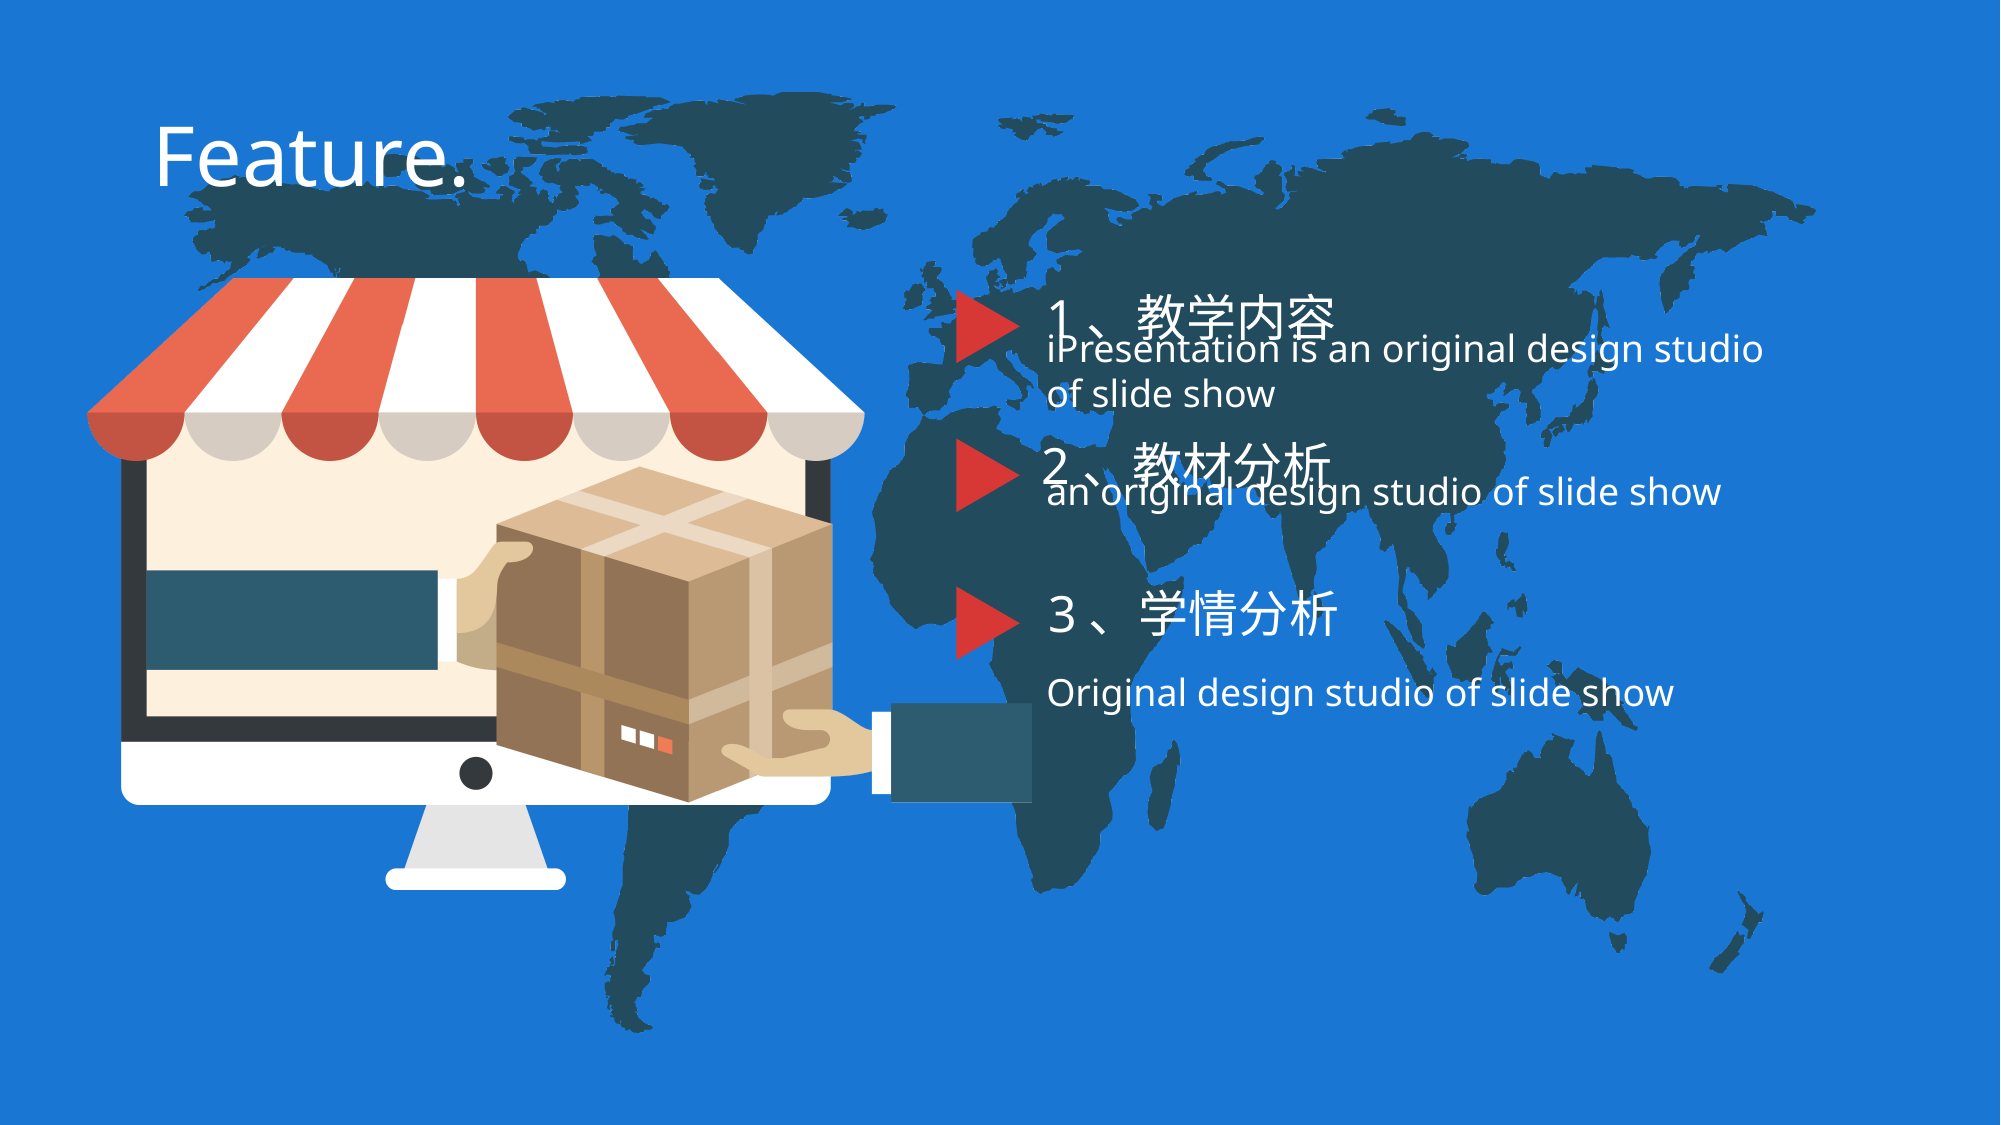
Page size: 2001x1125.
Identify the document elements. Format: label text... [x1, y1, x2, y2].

text_box 2、教材分析 [1032, 396, 1386, 460]
title Feature. [137, 106, 1863, 213]
text_box an original design studio of slide show [1032, 460, 1825, 609]
picture [184, 213, 1816, 318]
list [87, 278, 1032, 890]
text_box 3、学情分析 [1032, 609, 1389, 639]
text_box iPresentation is an original design studio of slide show [1032, 318, 1825, 460]
picture [184, 92, 1816, 106]
picture [1032, 609, 1816, 661]
text_box 1、教学内容 [1031, 249, 1400, 318]
text_box Original design studio of slide show [1032, 661, 1825, 810]
picture [184, 810, 1816, 1033]
